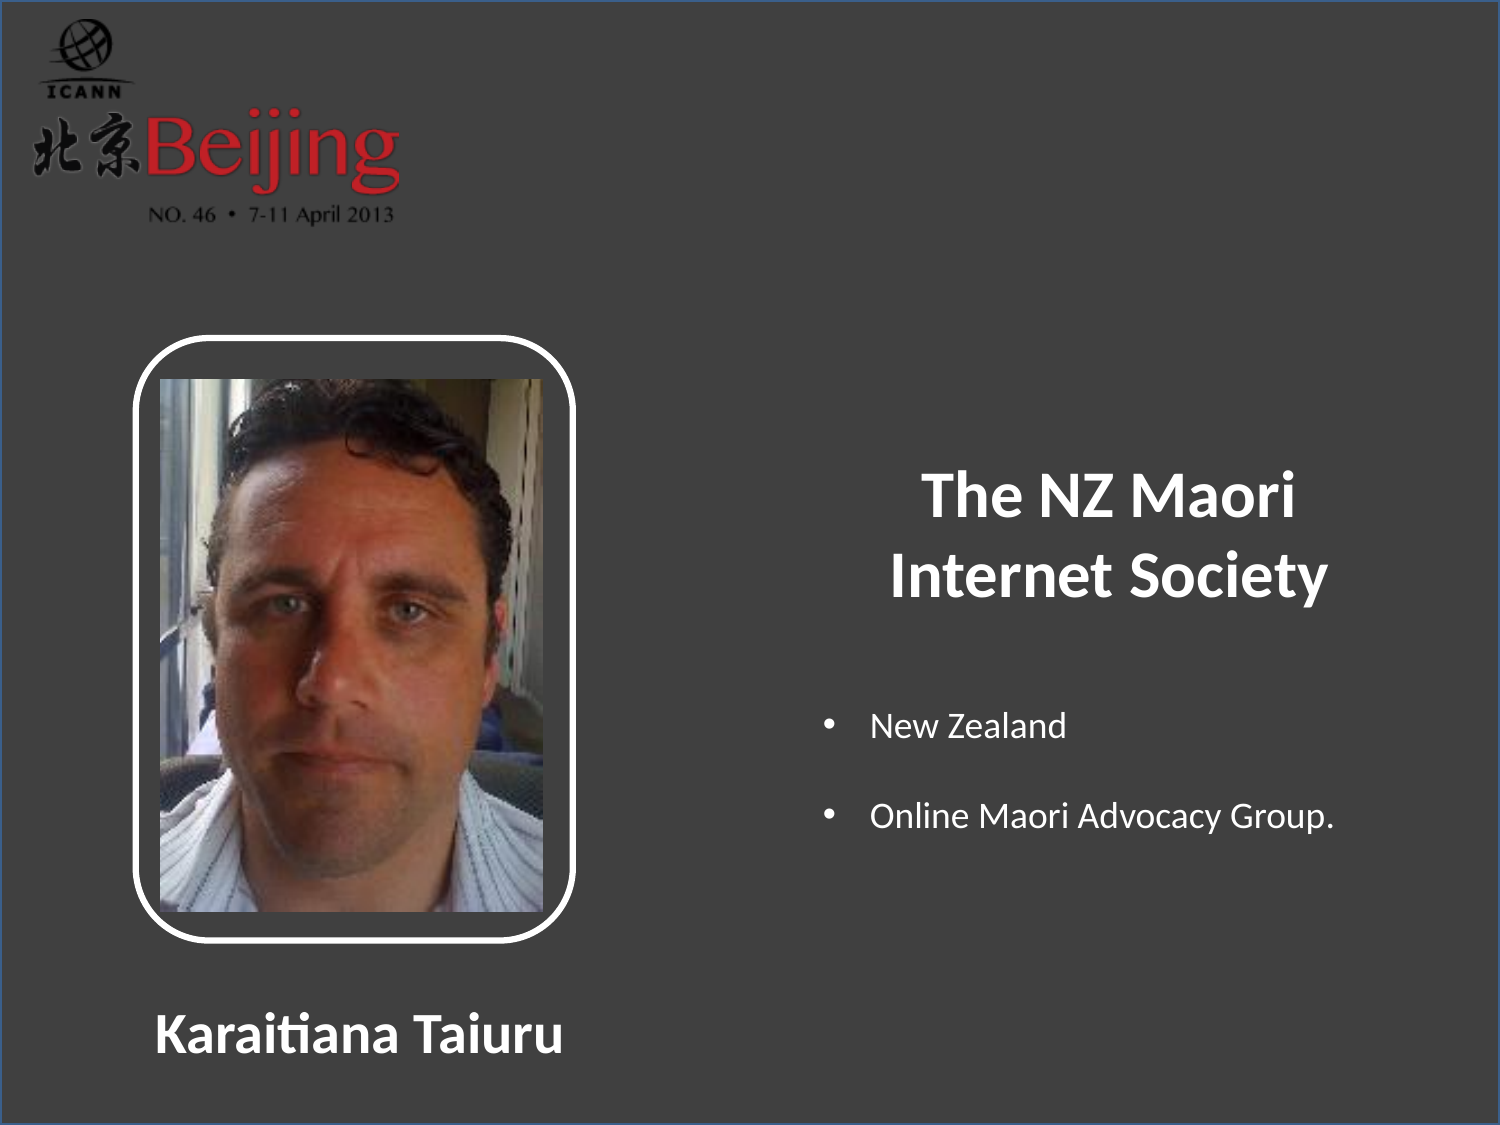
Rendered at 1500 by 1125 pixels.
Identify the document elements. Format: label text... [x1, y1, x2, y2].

text_box Karaitiana Taiuru [123, 987, 597, 1073]
text_box The NZ Maori Internet Society New Zealand Online Maori Advocacy Group. [808, 443, 1411, 844]
picture [29, 19, 399, 238]
picture [159, 379, 543, 912]
